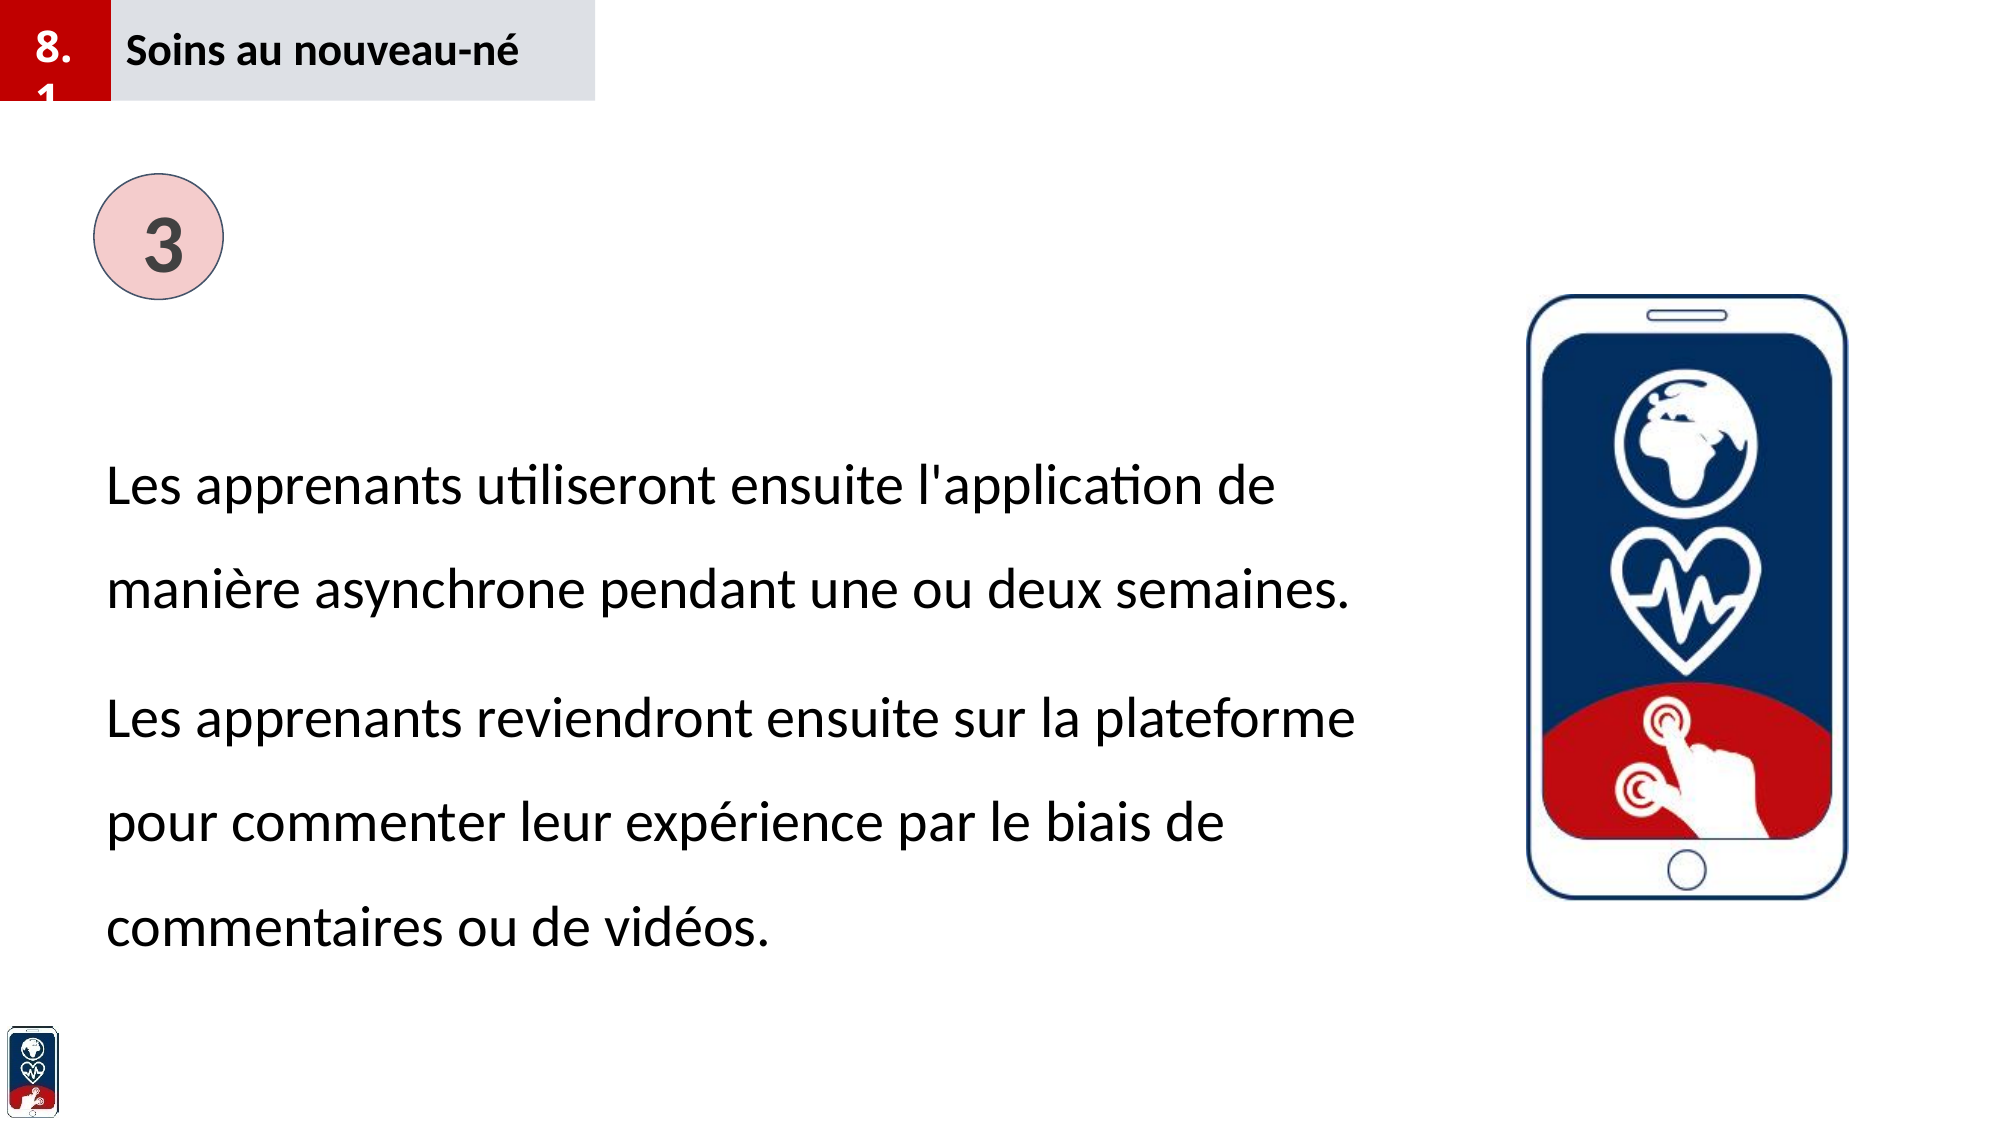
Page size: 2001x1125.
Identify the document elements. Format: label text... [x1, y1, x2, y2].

picture [1526, 294, 1849, 902]
text_box 3 [127, 173, 236, 304]
list Les apprenants utiliseront ensuite l'application de manière asynchrone pendant une ou deux semaines. Les apprenants reviendront ensuite sur la plateforme pour commenter leur expérience par le biais de commentaires ou de vidéos. [91, 403, 1420, 1051]
text_box [0, 0, 111, 101]
text_box Soins au nouveau-né [111, 0, 596, 101]
text_box [93, 181, 127, 292]
picture [7, 1026, 59, 1118]
text_box 8.1 [20, 11, 111, 83]
